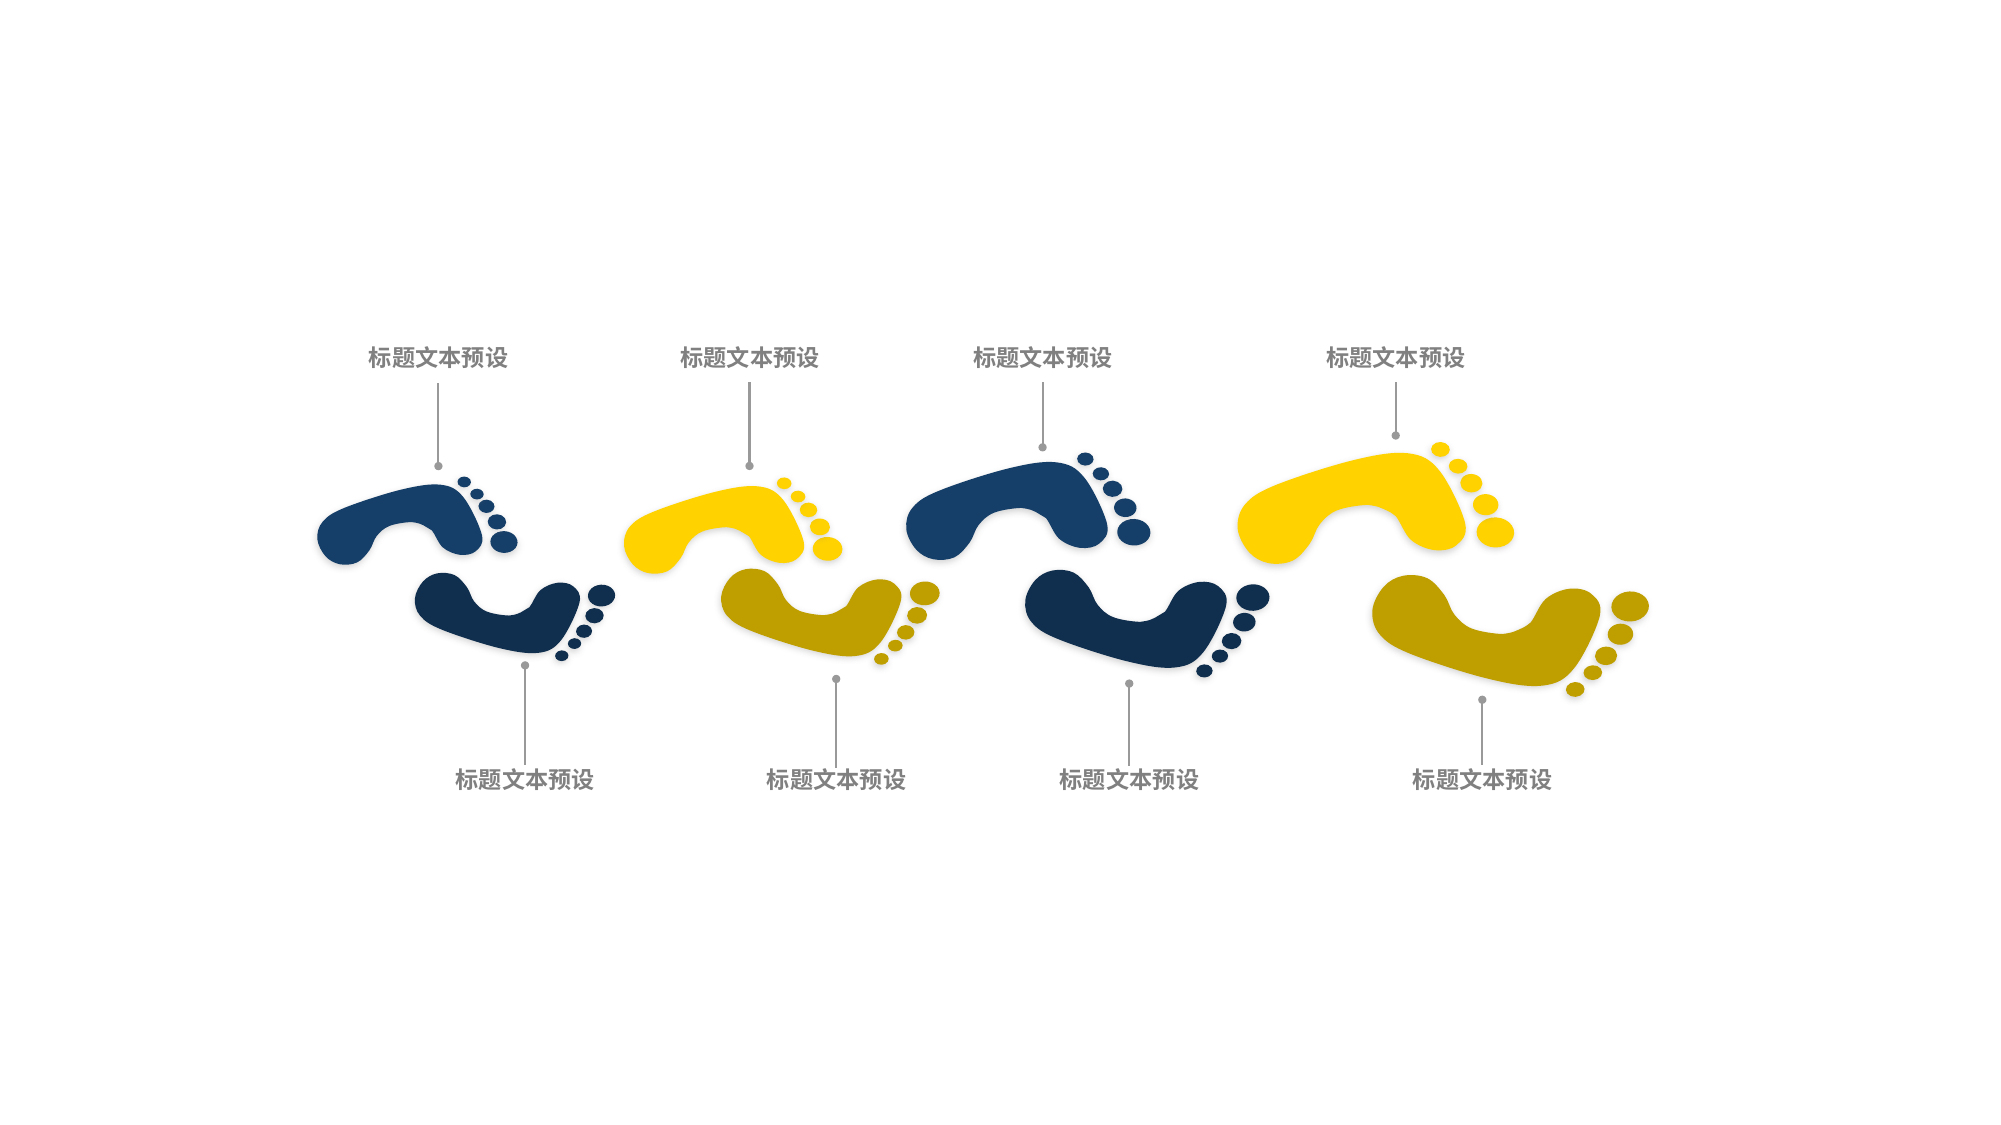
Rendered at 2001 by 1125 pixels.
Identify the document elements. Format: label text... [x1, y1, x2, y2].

text_box 标题文本预设 [1326, 343, 1466, 372]
text_box 标题文本预设 [455, 765, 595, 794]
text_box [672, 423, 801, 639]
text_box 标题文本预设 [1059, 765, 1199, 793]
text_box 标题文本预设 [766, 765, 906, 793]
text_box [1433, 493, 1596, 766]
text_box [459, 513, 577, 711]
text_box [1079, 497, 1223, 738]
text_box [769, 504, 898, 719]
text_box 标题文本预设 [680, 343, 819, 372]
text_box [1298, 373, 1462, 646]
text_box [960, 391, 1104, 633]
text_box 标题文本预设 [369, 343, 508, 372]
text_box 标题文本预设 [973, 343, 1112, 372]
text_box 标题文本预设 [1412, 765, 1552, 793]
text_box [361, 426, 480, 624]
